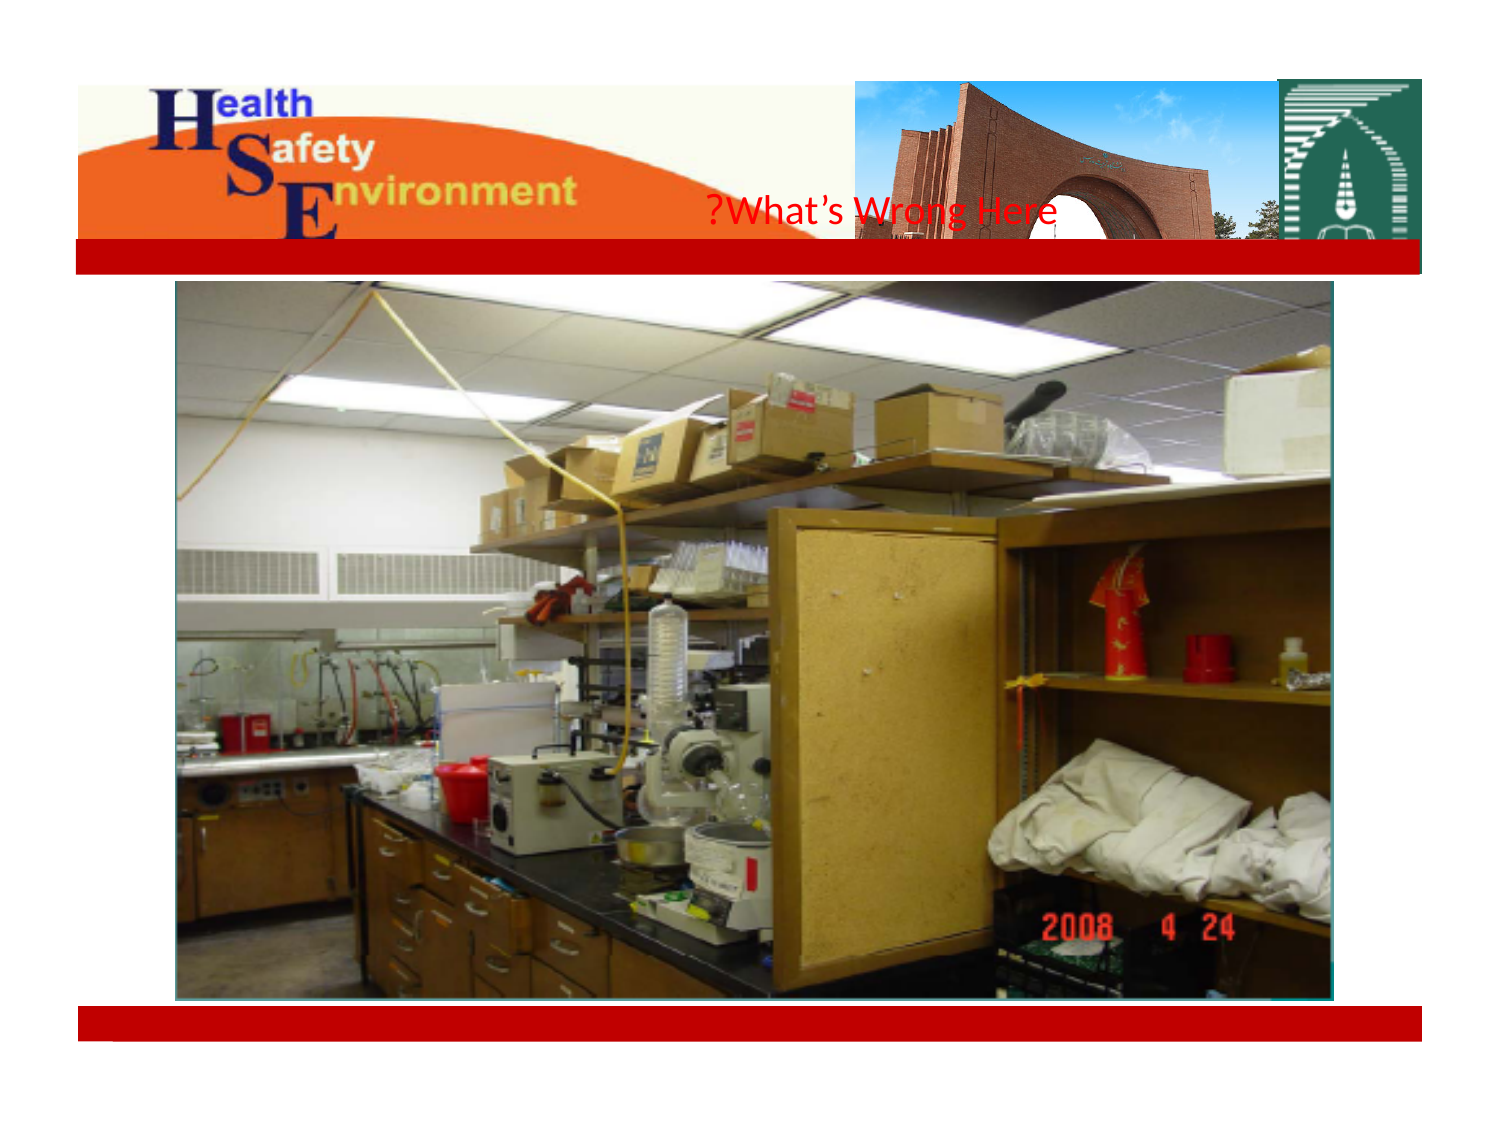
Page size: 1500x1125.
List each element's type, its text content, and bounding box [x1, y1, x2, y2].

picture [78, 79, 1422, 274]
text_box What’s Wrong Here? [628, 175, 1073, 241]
picture [175, 280, 1335, 1002]
